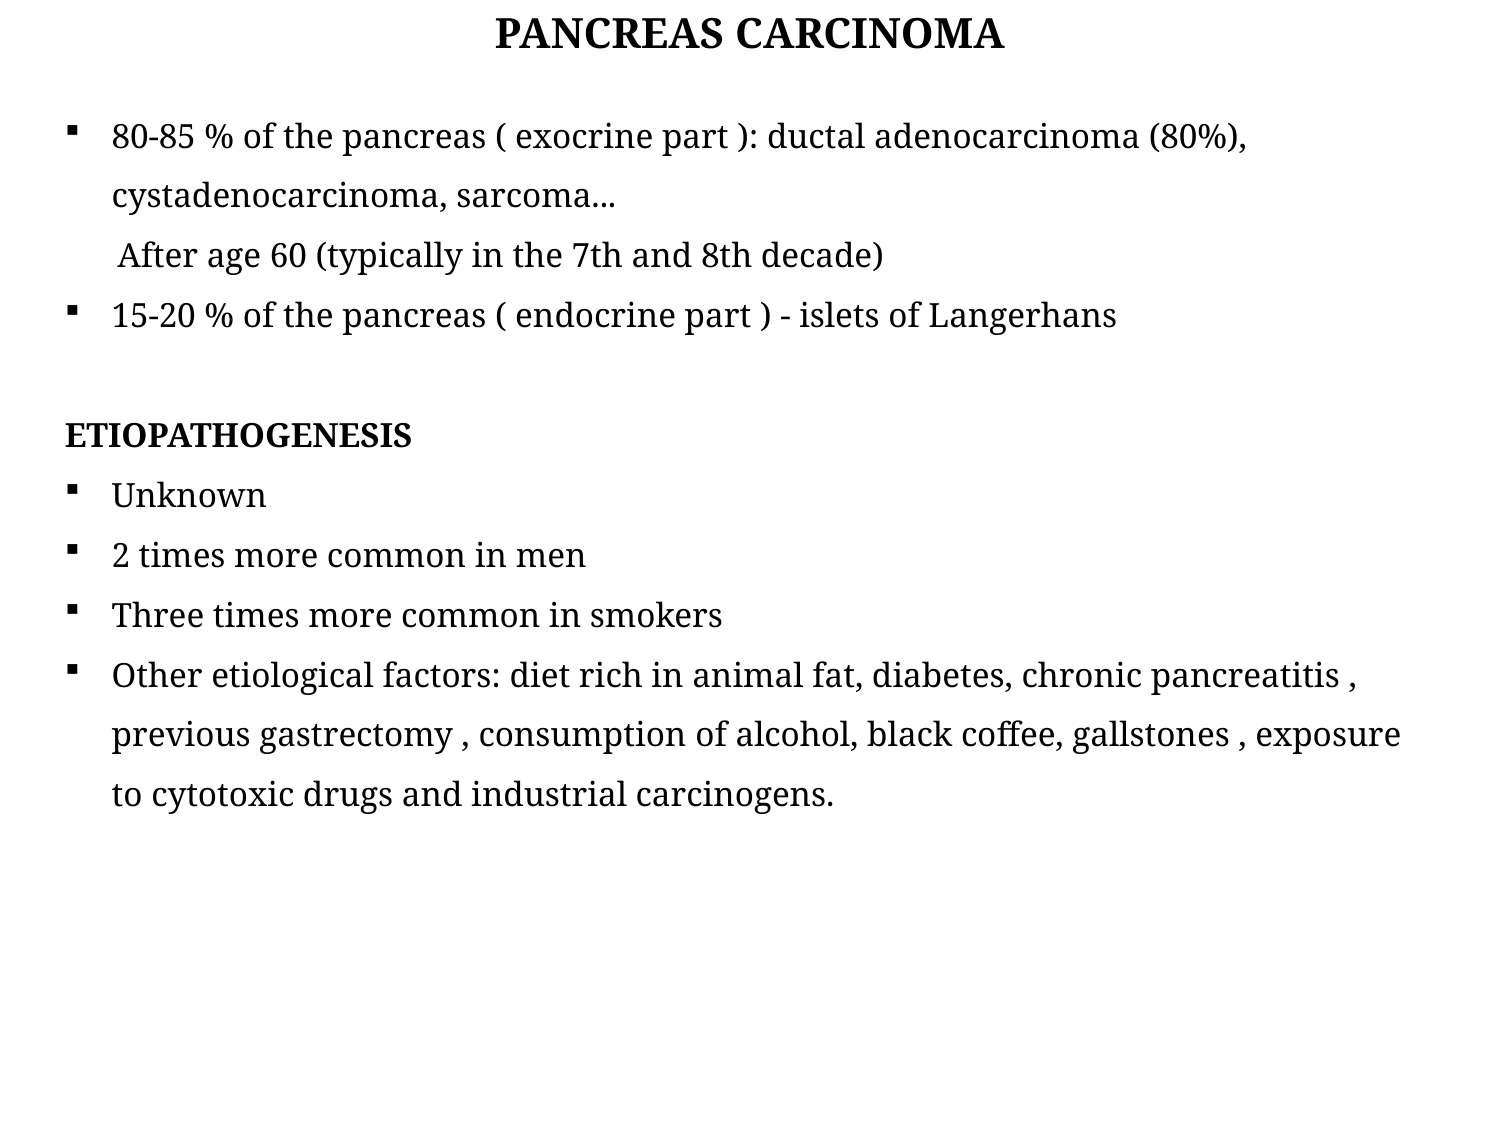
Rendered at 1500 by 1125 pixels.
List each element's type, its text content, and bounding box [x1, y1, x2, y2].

text_box 80-85 % of the pancreas ( exocrine part ): ductal adenocarcinoma (80%), cystadenocarcinoma, sarcoma... After age 60 (typically in the 7th and 8th decade) 15-20 % of the pancreas ( endocrine part ) - islets of Langerhans ETIOPATHOGENESIS Unknown 2 times more common in men Three times more common in smokers Other etiological factors: diet rich in animal fat, diabetes, chronic pancreatitis , previous gastrectomy , consumption of alcohol, black coffee, gallstones , exposure to cytotoxic drugs and industrial carcinogens. [50, 87, 1438, 881]
text_box PANCREAS CARCINOMA [0, 0, 1500, 63]
